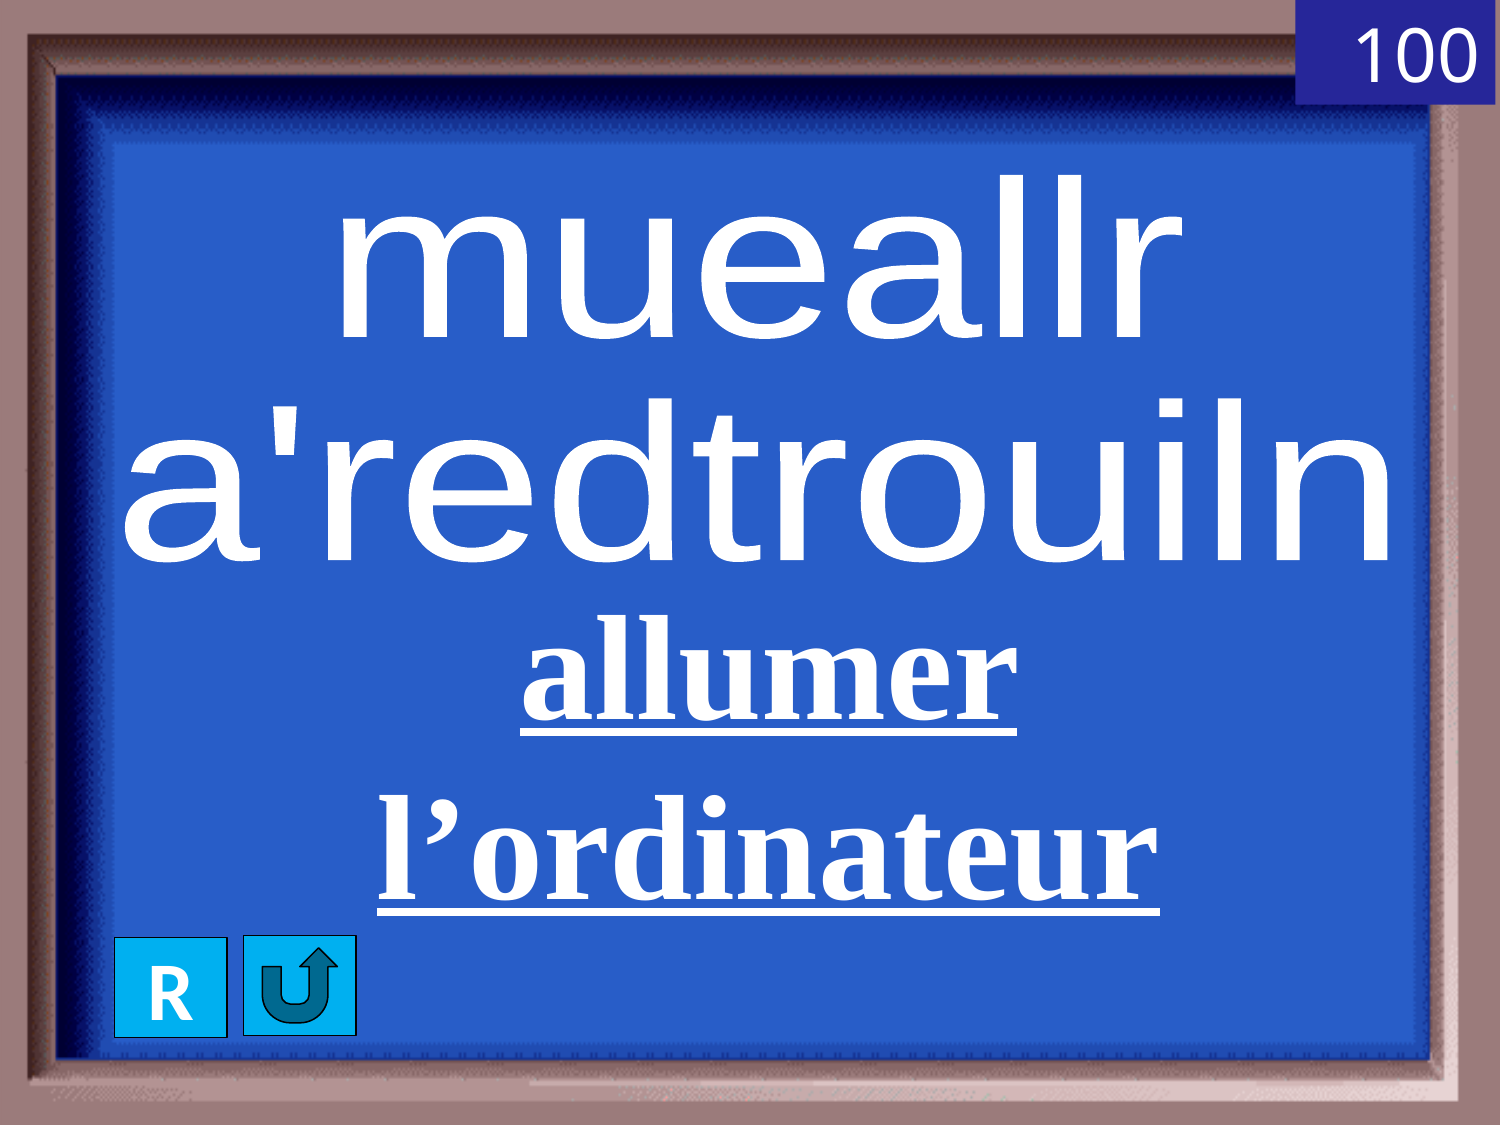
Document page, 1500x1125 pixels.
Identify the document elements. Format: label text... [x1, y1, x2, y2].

picture [0, 0, 1500, 1125]
text_box [243, 935, 357, 1036]
text_box 100 [1295, 0, 1496, 105]
text_box allumer l’ordinateur [137, 562, 1400, 938]
text_box R [114, 937, 228, 1038]
